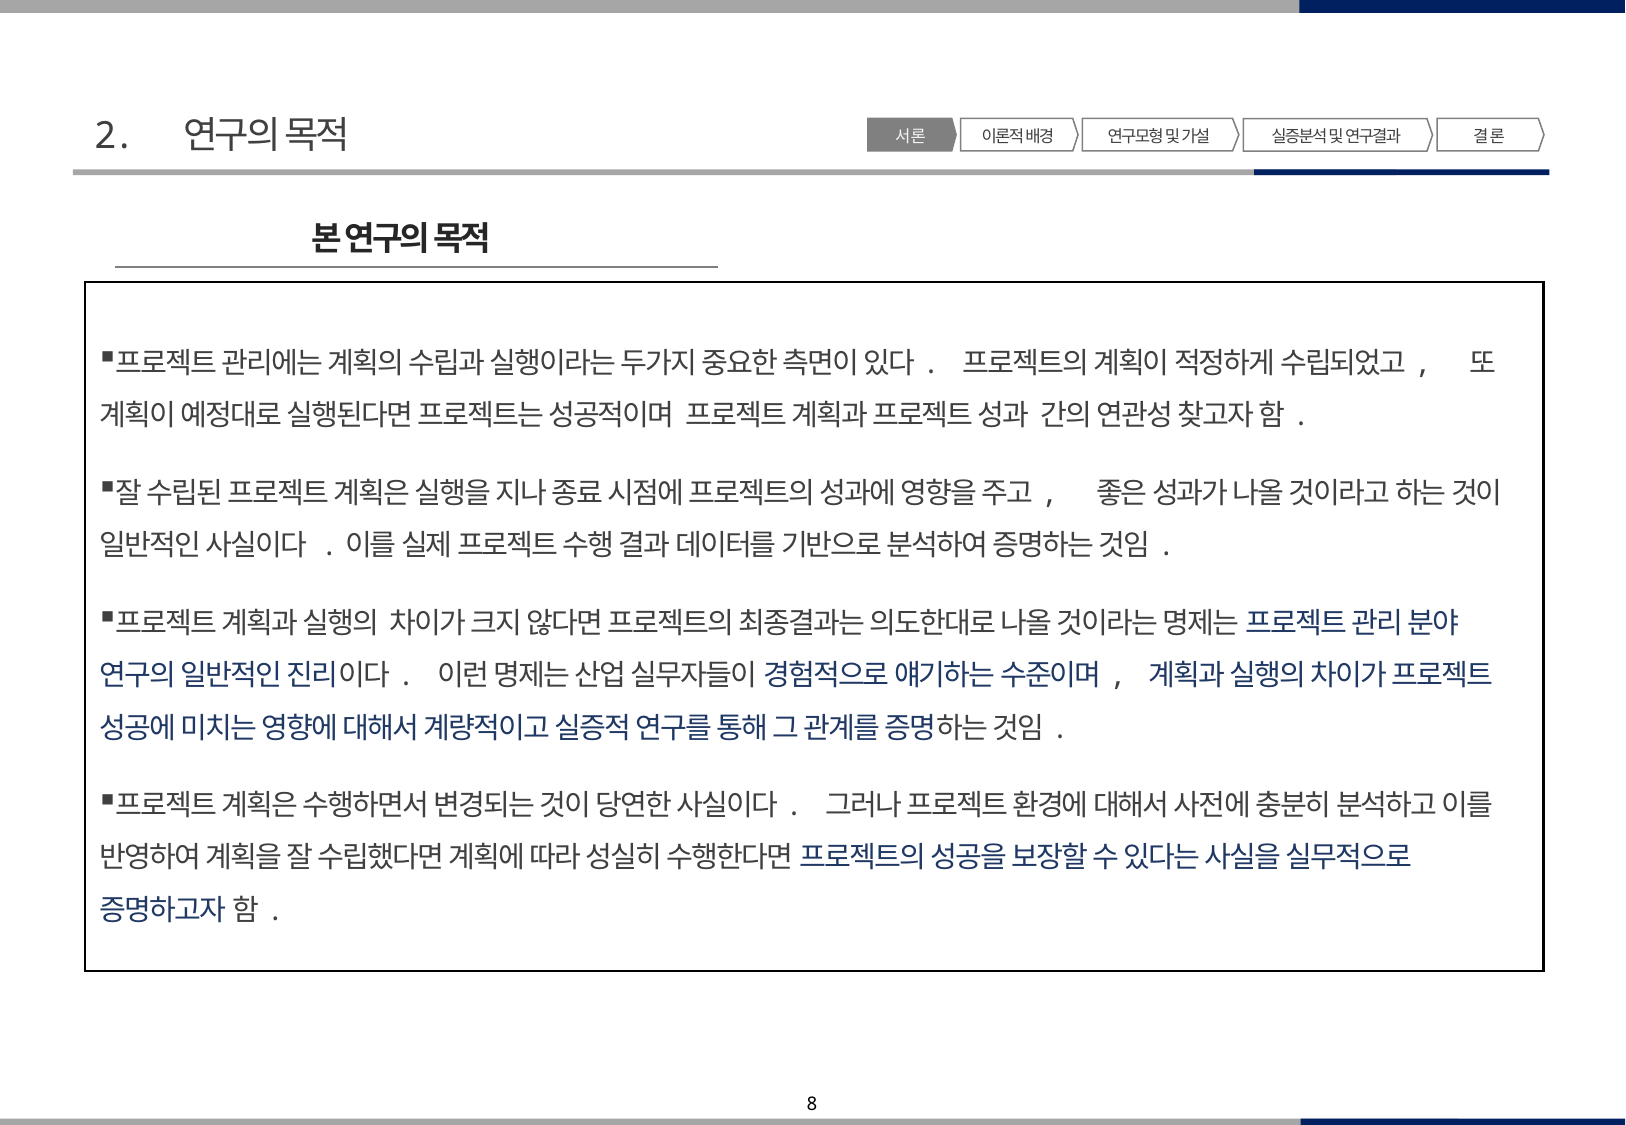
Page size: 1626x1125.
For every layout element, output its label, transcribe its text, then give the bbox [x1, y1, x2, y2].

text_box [867, 118, 1544, 152]
text_box 2. 연구의 목적 [78, 91, 1544, 166]
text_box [84, 208, 1544, 971]
